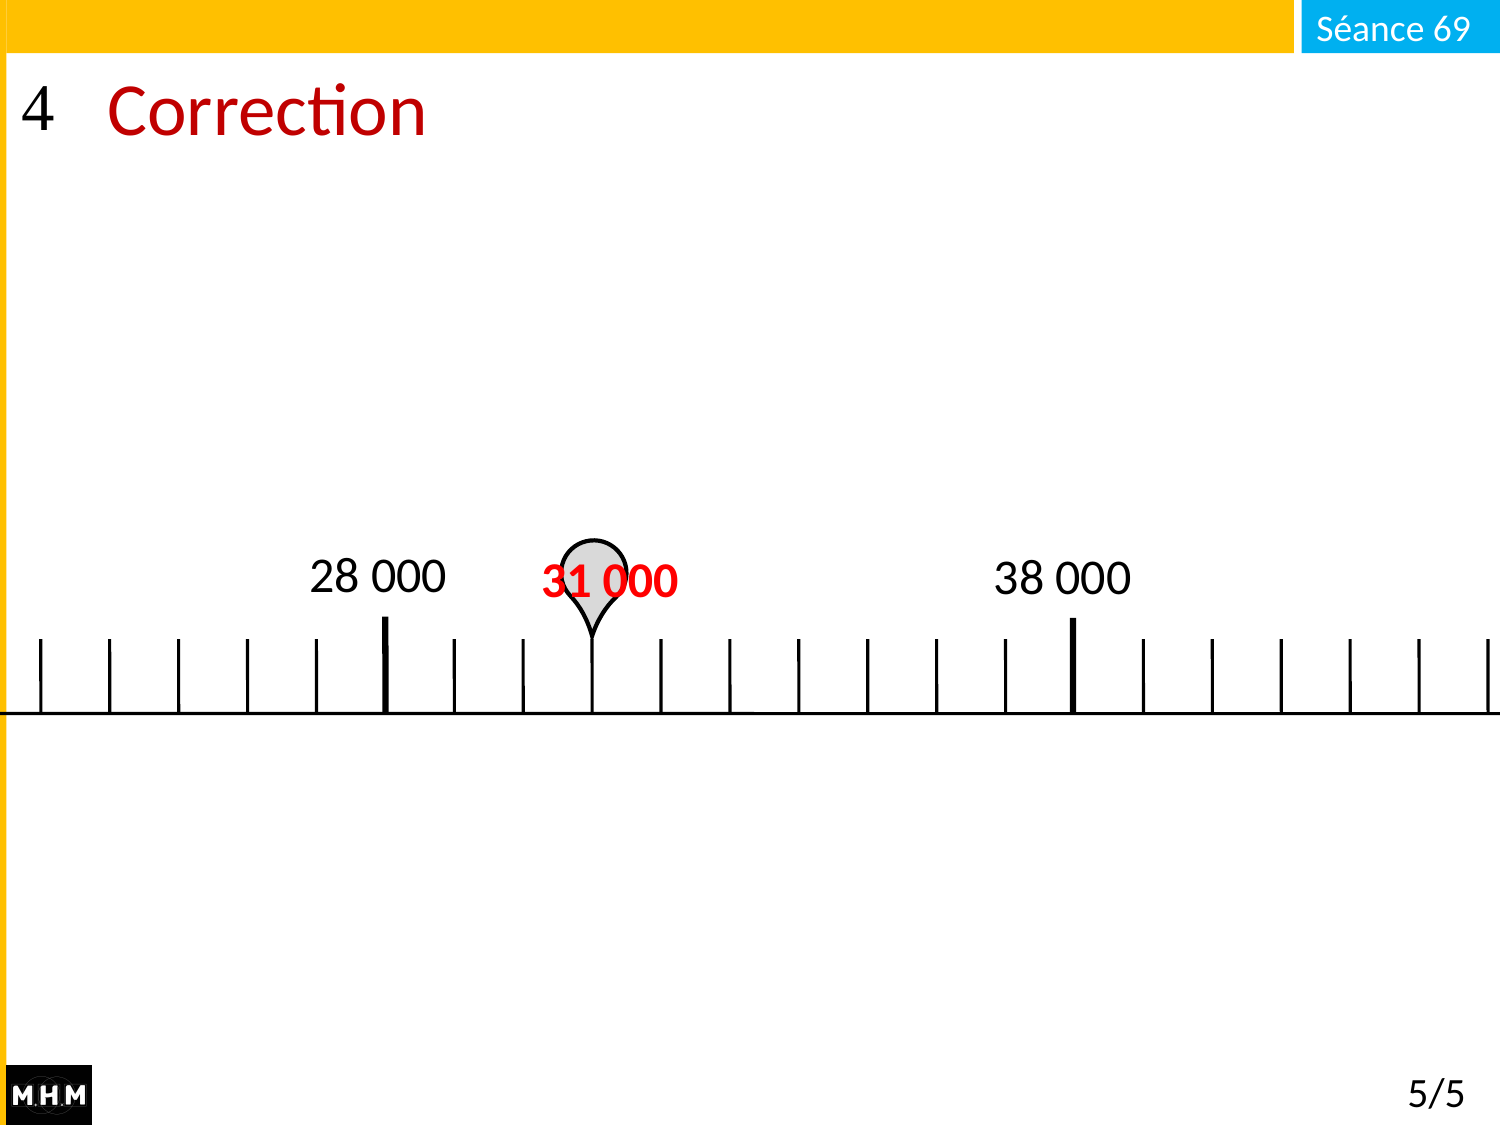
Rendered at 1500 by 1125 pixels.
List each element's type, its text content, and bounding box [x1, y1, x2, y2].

text_box 28 000 [294, 535, 488, 610]
list 5/5 [1373, 1064, 1500, 1125]
picture [6, 1065, 92, 1125]
title Correction [92, 29, 1387, 192]
text_box 38 000 [979, 536, 1167, 612]
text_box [0, 616, 1500, 715]
text_box 31 000 [526, 540, 709, 614]
